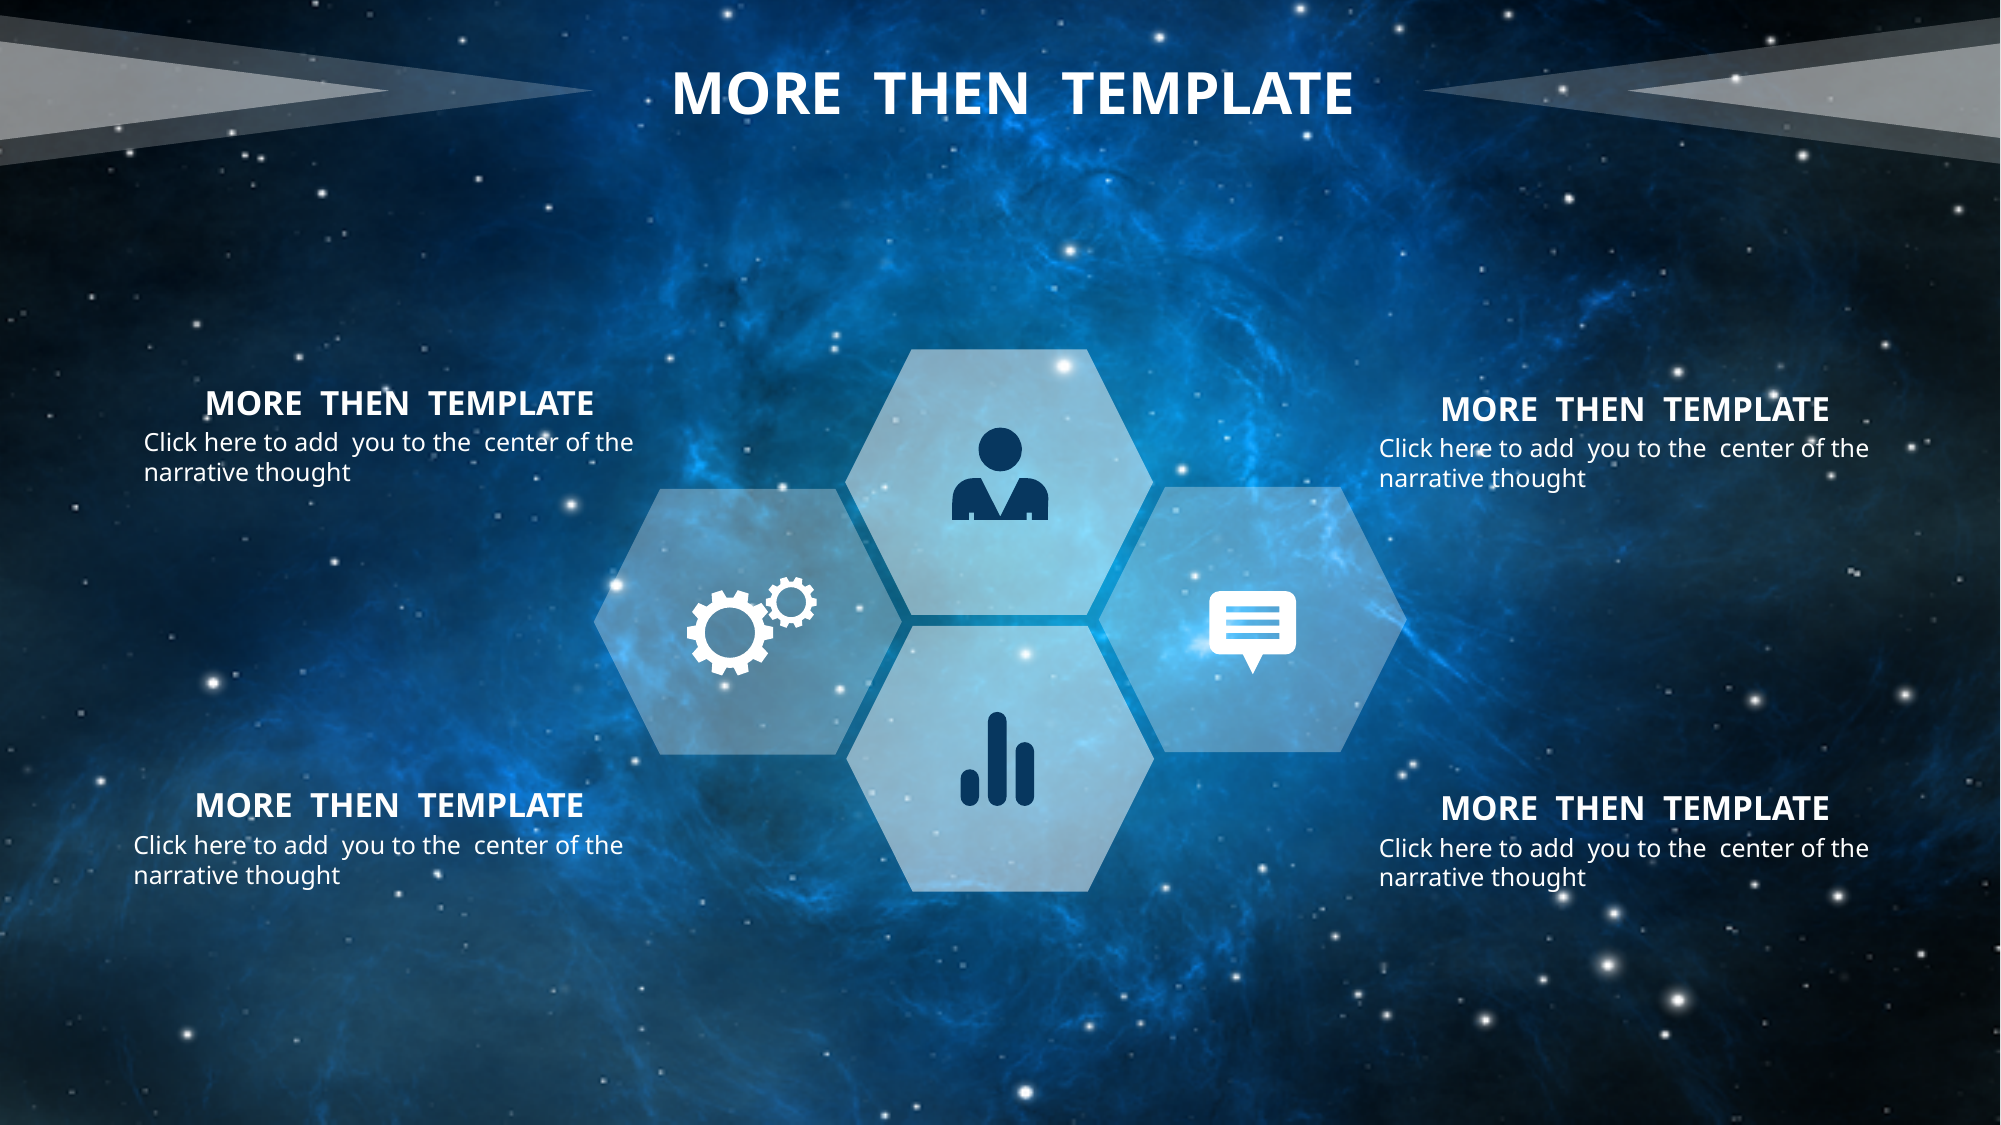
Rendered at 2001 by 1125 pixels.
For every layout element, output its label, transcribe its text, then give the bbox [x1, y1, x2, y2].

text_box [1098, 486, 1407, 753]
text_box MORE THEN TEMPLATE Click here to add you to the center of the narrative thought [128, 349, 663, 495]
text_box MORE THEN TEMPLATE Click here to add you to the center of the narrative thought [1364, 355, 1898, 500]
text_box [686, 576, 817, 676]
text_box MORE THEN TEMPLATE Click here to add you to the center of the narrative thought [118, 751, 653, 897]
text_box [1422, 14, 2000, 167]
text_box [0, 14, 594, 167]
text_box [845, 349, 1154, 615]
text_box [593, 488, 902, 755]
picture [0, 0, 2001, 1125]
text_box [960, 711, 1035, 807]
text_box MORE THEN TEMPLATE Click here to add you to the center of the narrative thought [1364, 754, 1898, 900]
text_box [1209, 590, 1297, 675]
text_box [846, 625, 1155, 892]
text_box MORE THEN TEMPLATE [626, 40, 1370, 136]
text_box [951, 427, 1049, 521]
